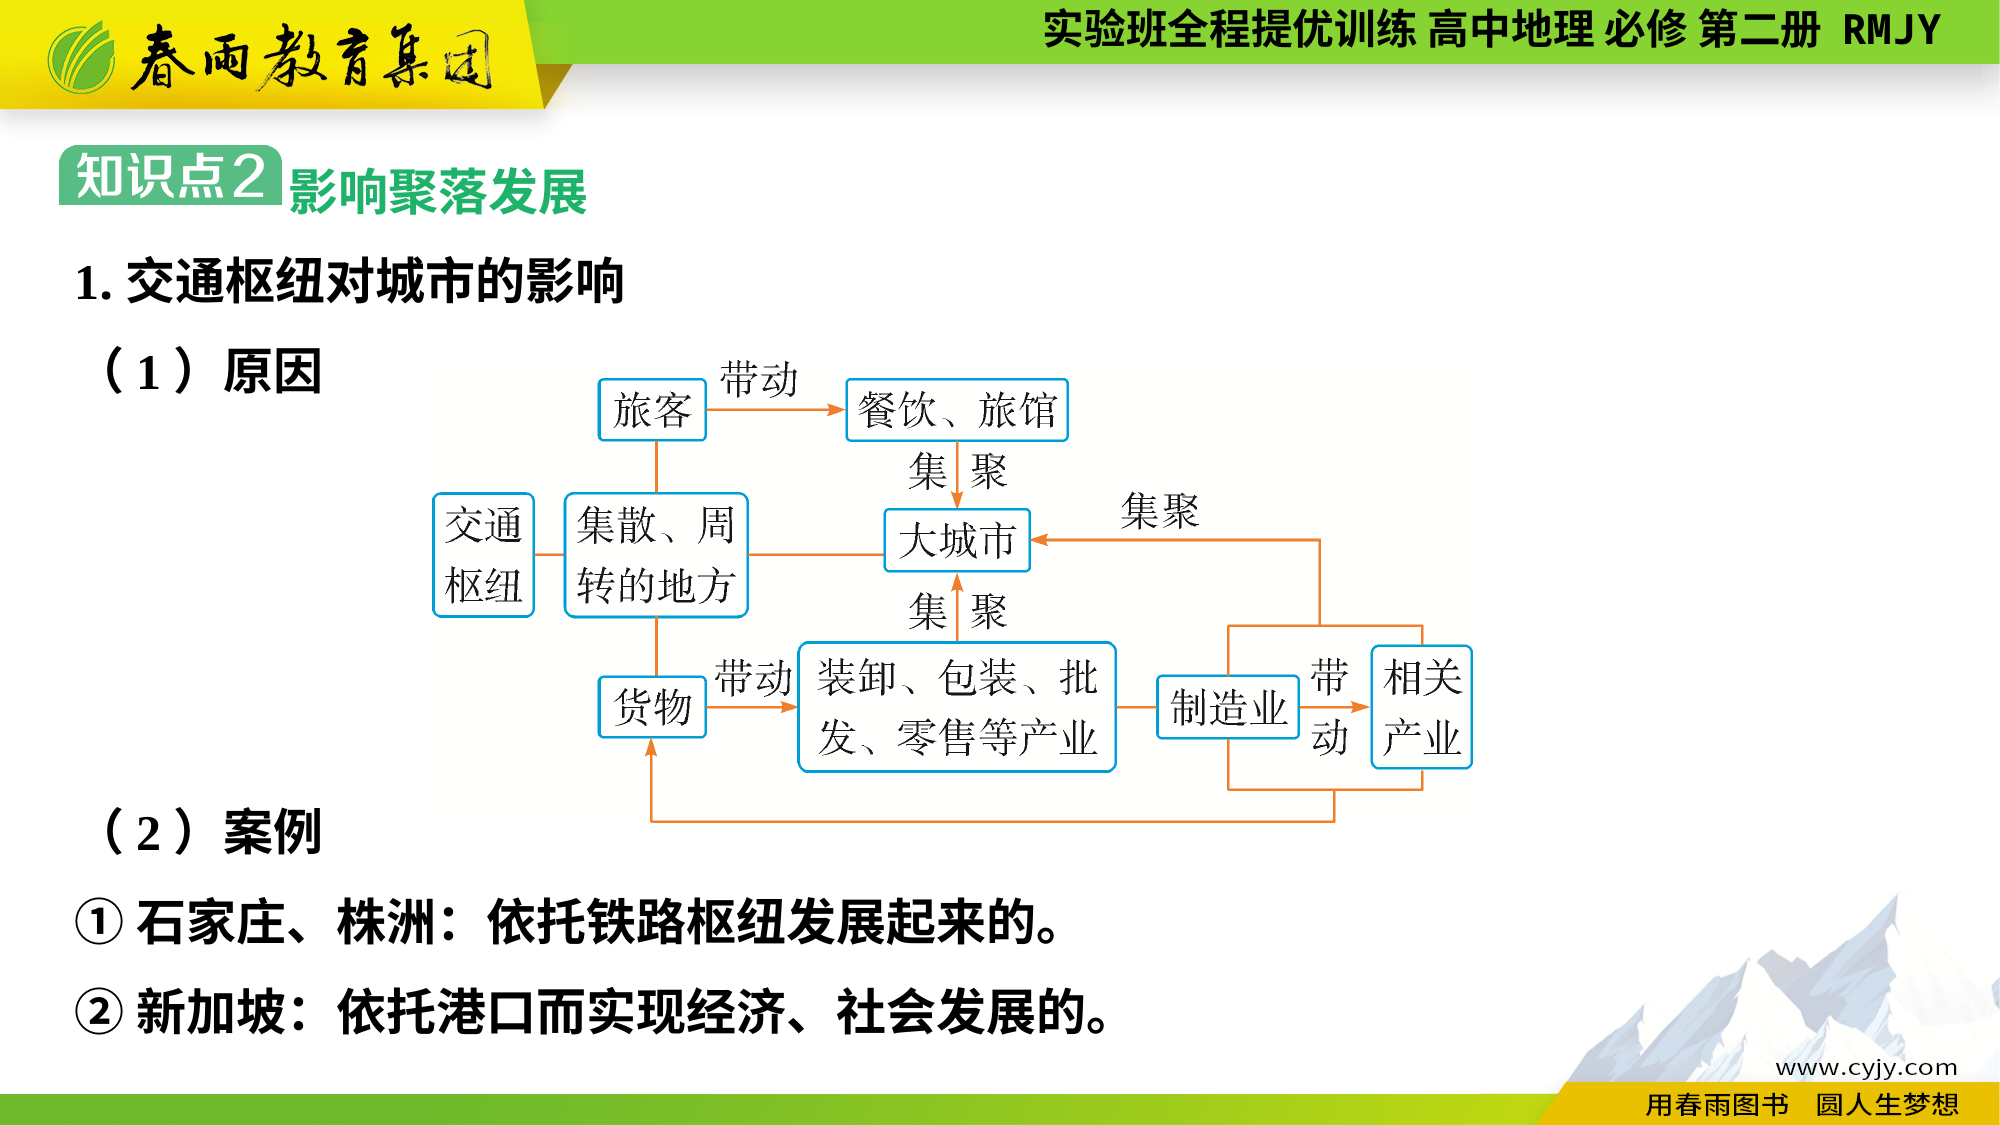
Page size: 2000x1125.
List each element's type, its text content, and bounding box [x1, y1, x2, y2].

list 影响聚落发展 1.交通枢纽对城市的影响 （1）原因 [59, 122, 1944, 411]
picture [0, 0, 2000, 1125]
text_box （2）案例 ①石家庄、株洲：依托铁路枢纽发展起来的。 ②新加坡：依托港口而实现经济、社会发展的。 [59, 763, 1944, 1086]
